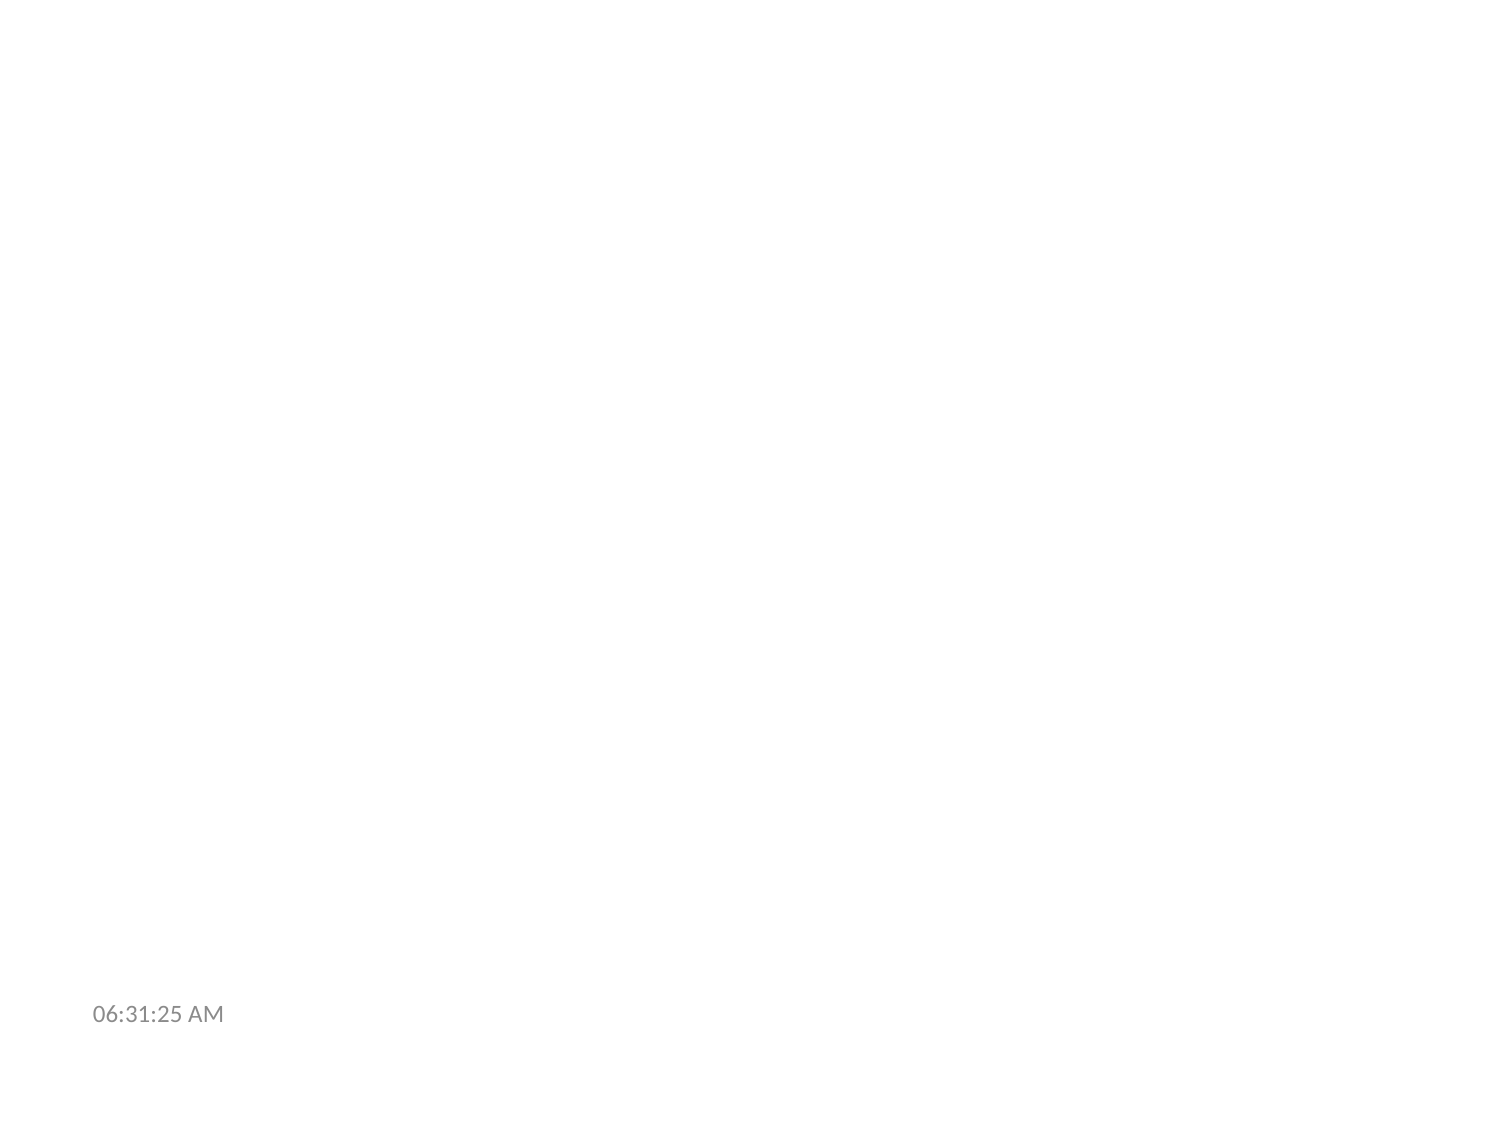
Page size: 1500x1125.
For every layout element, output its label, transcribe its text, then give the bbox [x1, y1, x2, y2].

text_box 3:35:09 PM [77, 982, 428, 1043]
